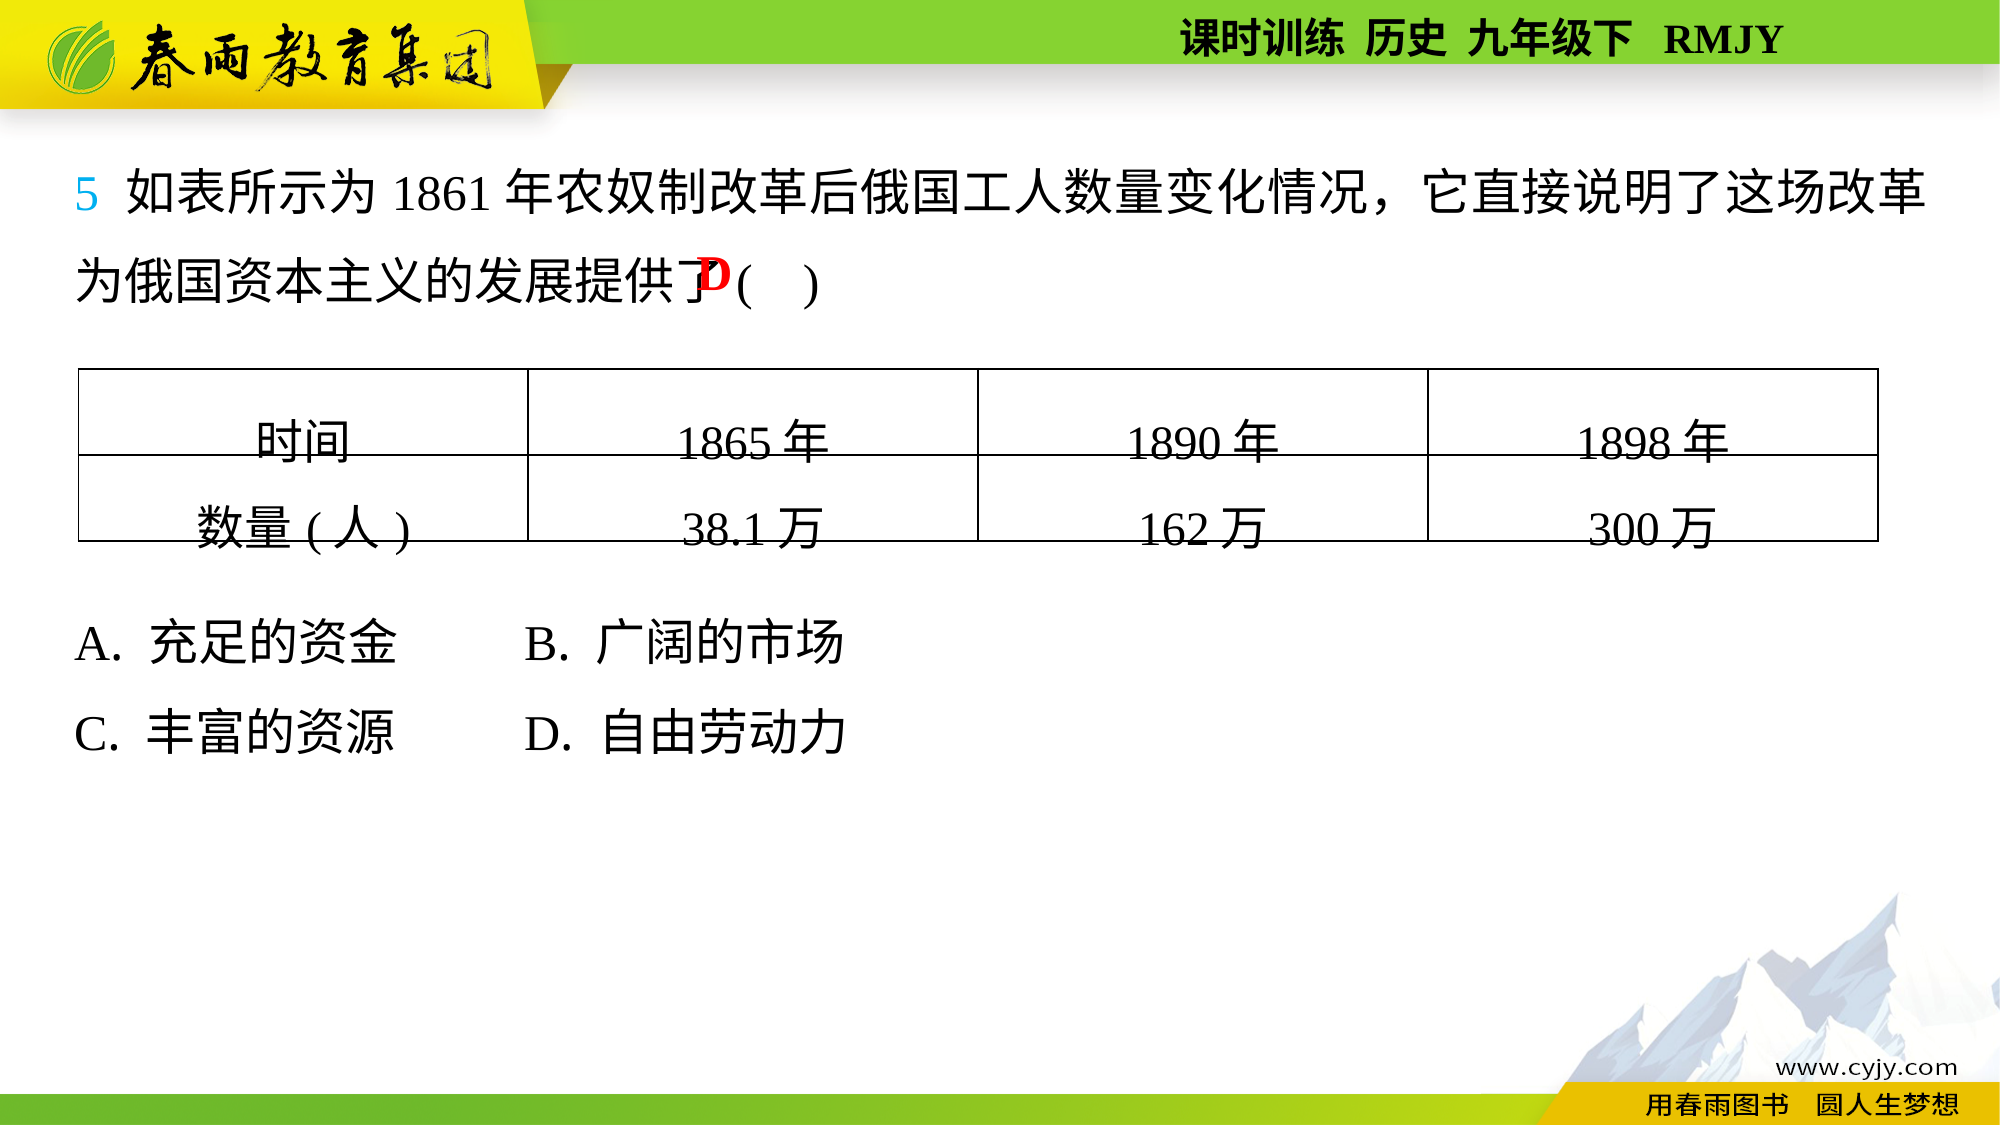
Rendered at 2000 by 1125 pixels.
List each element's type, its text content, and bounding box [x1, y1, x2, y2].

text_box D [681, 233, 748, 308]
list 5 如表所示为1861年农奴制改革后俄国工人数量变化情况，它直接说明了这场改革为俄国资本主义的发展提供了( ) A. 充足的资金 B. 广阔的市场 C. 丰富的资源 D. 自由劳动力 [59, 122, 1944, 774]
table_header 1865年 [529, 370, 977, 454]
table_cell 38.1万 [529, 456, 977, 540]
table_cell 300万 [1429, 456, 1877, 540]
table_header 1898年 [1429, 370, 1877, 454]
table_header 时间 [79, 370, 527, 454]
picture [0, 0, 2000, 1125]
table_cell 162万 [979, 456, 1427, 540]
table_header 1890年 [979, 370, 1427, 454]
table_cell 数量(人) [79, 456, 527, 540]
